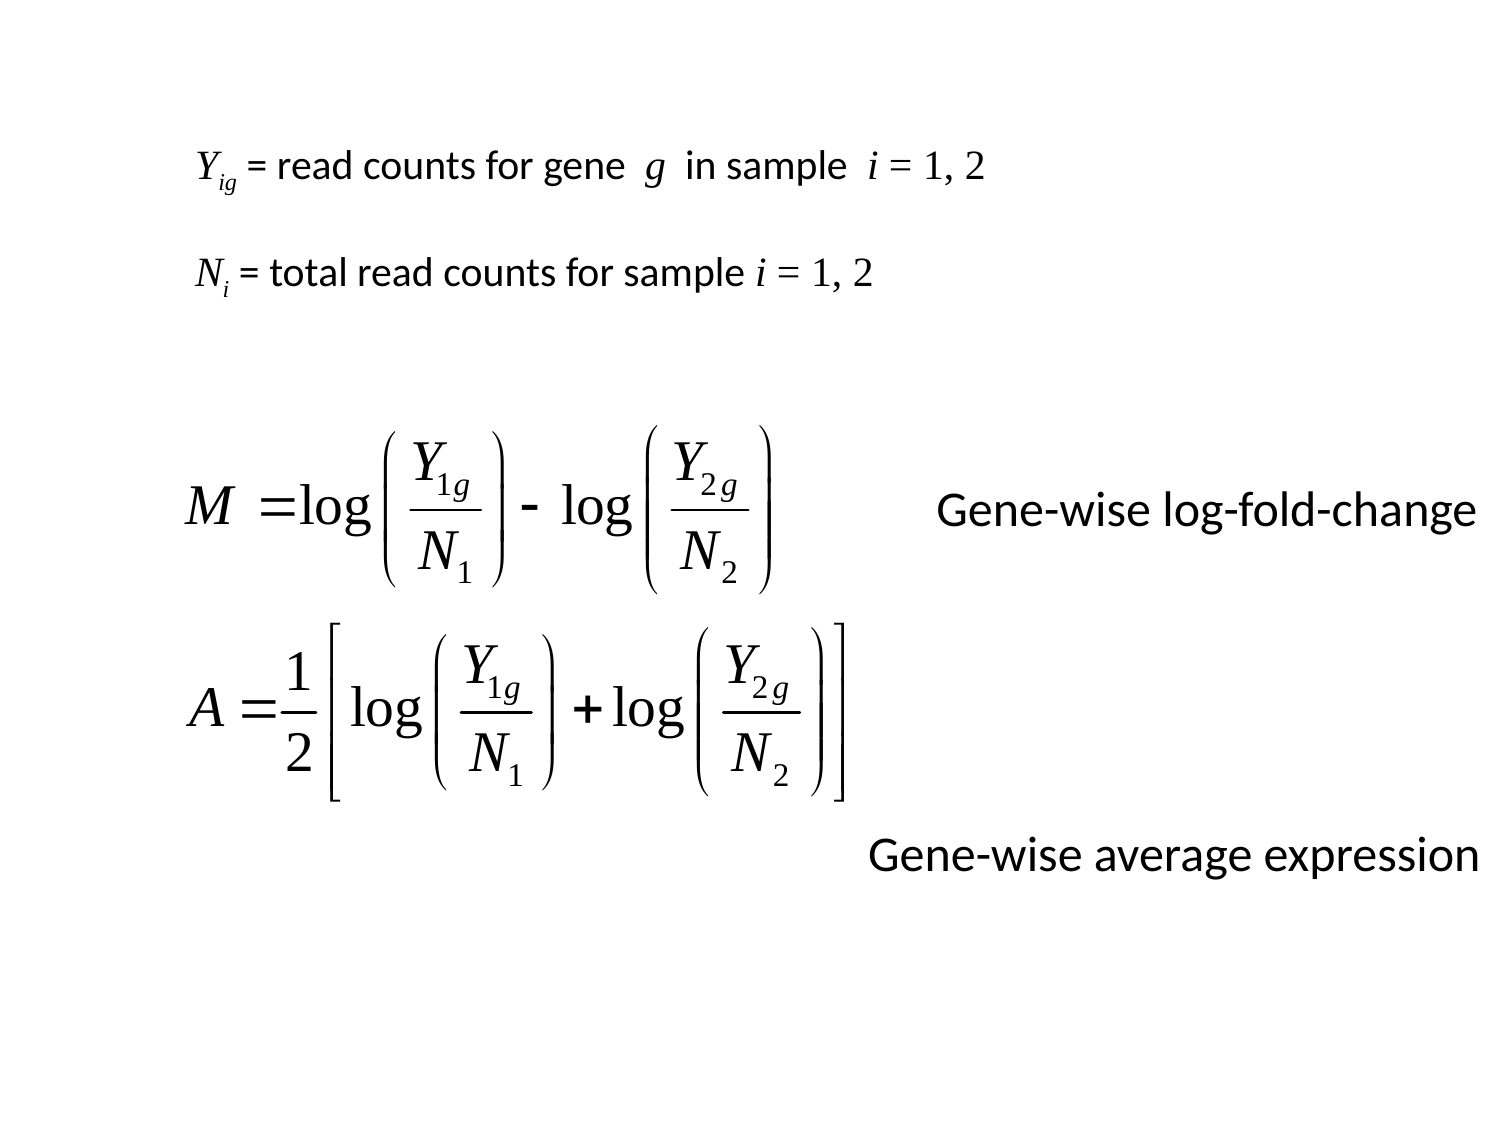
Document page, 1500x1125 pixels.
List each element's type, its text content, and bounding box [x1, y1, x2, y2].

text_box Yig = read counts for gene g in sample i = 1, 2 Ni = total read counts for sample i = 1, 2 [180, 130, 1001, 310]
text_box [175, 412, 867, 815]
text_box Gene-wise log-fold-change [921, 468, 1493, 544]
text_box Gene-wise average expression [853, 814, 1496, 890]
